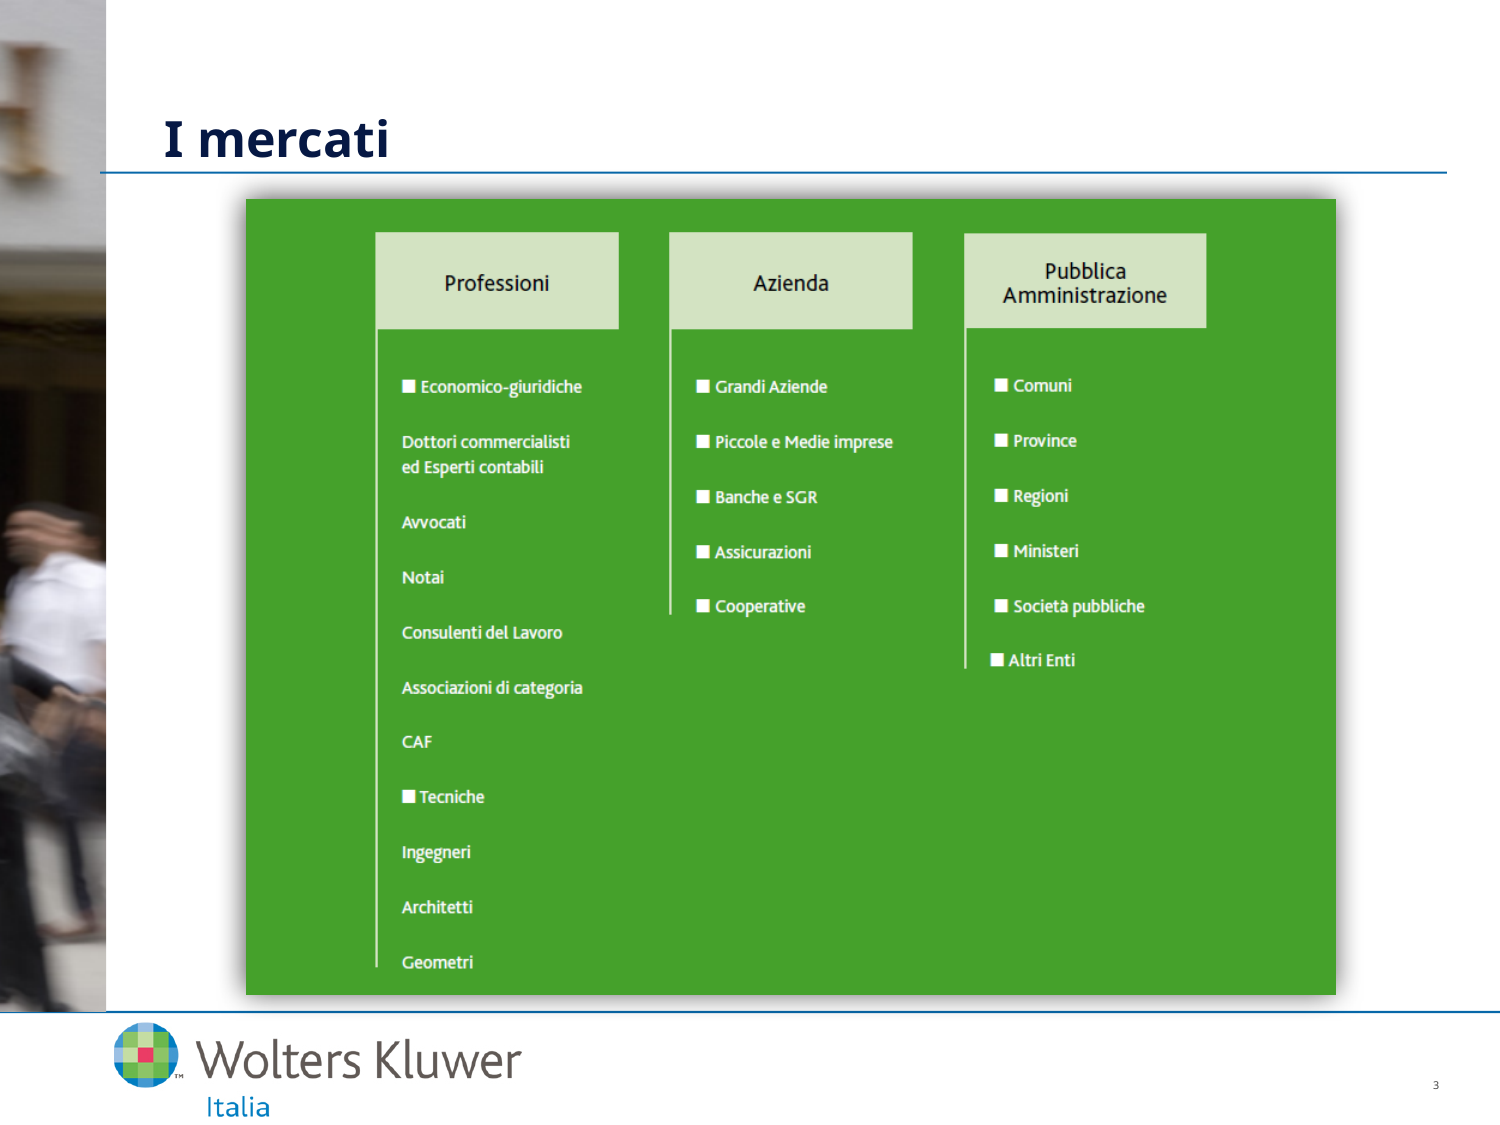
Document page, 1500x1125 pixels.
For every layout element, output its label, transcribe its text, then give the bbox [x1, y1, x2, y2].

picture [0, 0, 107, 1012]
title I mercati [149, 89, 1455, 176]
picture [245, 198, 1337, 996]
slide_number 3 [1374, 1059, 1455, 1098]
picture [108, 1018, 528, 1122]
